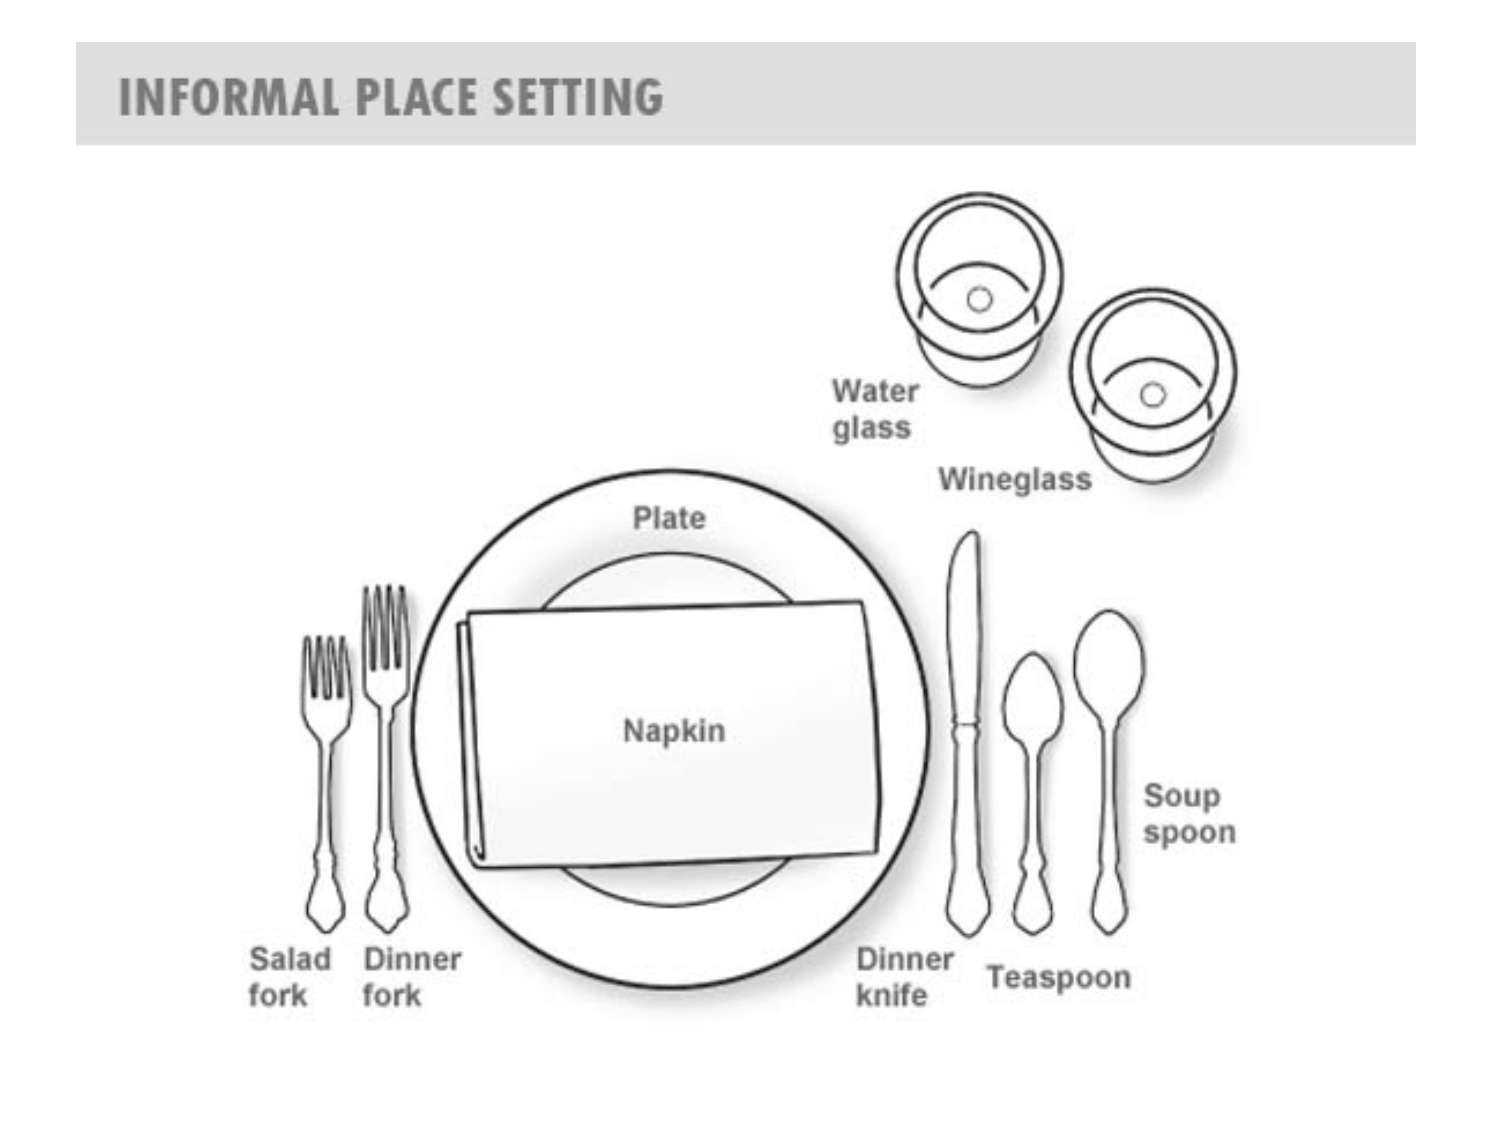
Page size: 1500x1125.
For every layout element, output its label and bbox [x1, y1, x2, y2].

picture [76, 42, 1416, 1045]
